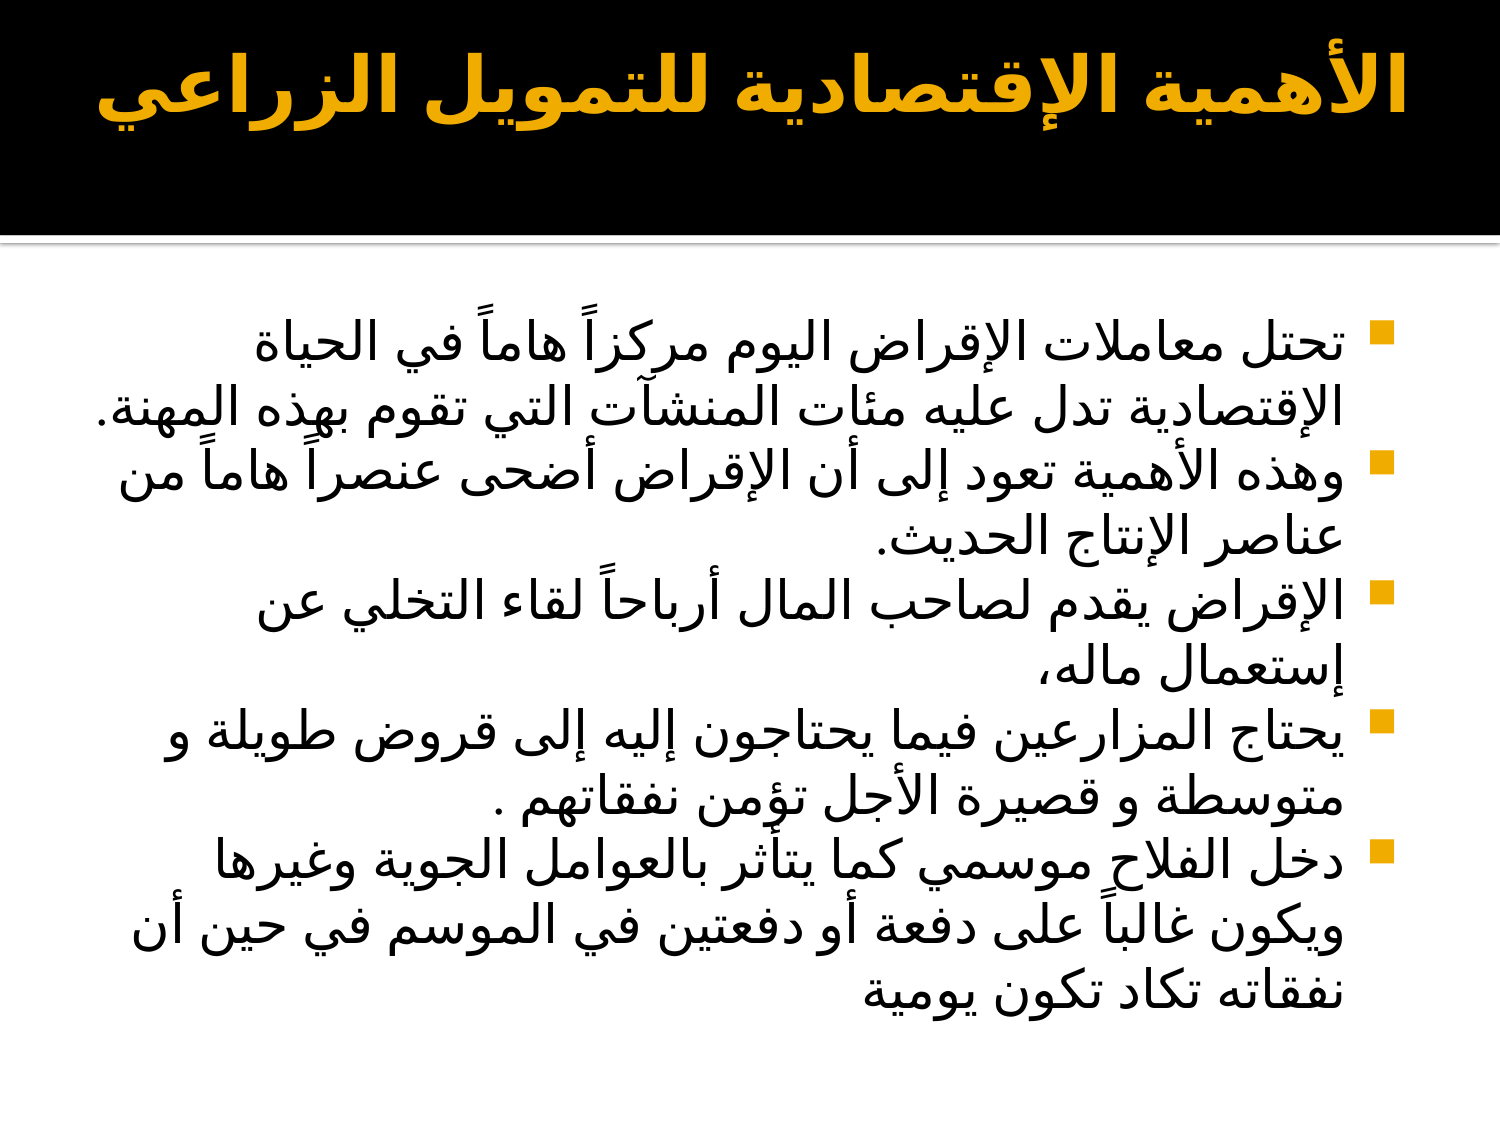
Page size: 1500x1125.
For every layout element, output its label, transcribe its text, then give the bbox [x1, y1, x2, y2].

title الأهمية الإقتصادية للتمويل الزراعي [75, 25, 1425, 231]
list تحتل معاملات الإقراض اليوم مركزاً هاماً في الحياة الإقتصادية تدل عليه مئات المنشآت التي تقوم بهذه المهنة. وهذه الأهمية تعود إلى أن الإقراض أضحى عنصراً هاماً من عناصر الإنتاج الحديث. الإقراض يقدم لصاحب المال أرباحاً لقاء التخلي عن إستعمال ماله، يحتاج المزارعين فيما يحتاجون إليه إلى قروض طويلة و متوسطة و قصيرة الأجل تؤمن نفقاتهم . دخل الفلاح موسمي كما يتأثر بالعوامل الجوية وغيرها ويكون غالباً على دفعة أو دفعتين في الموسم في حين أن نفقاته تكاد تكون يومية [75, 291, 1425, 1050]
